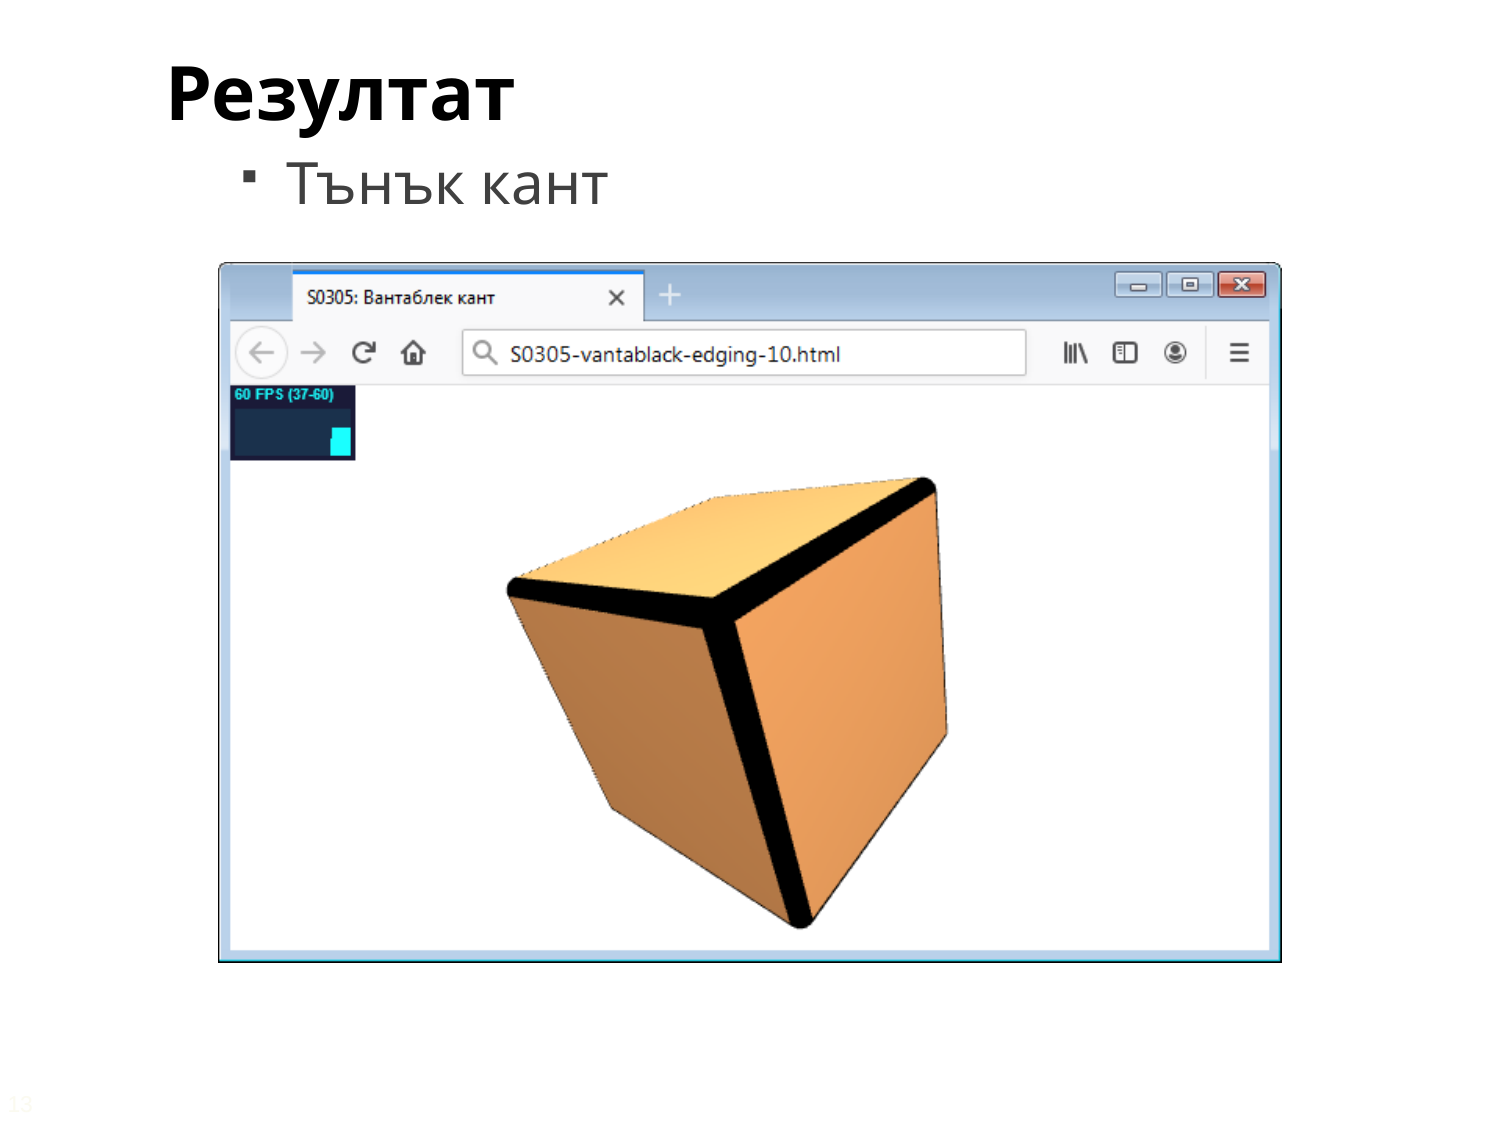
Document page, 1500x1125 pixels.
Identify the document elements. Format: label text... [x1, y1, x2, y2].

list Резултат Тънък кант [150, 37, 1488, 1113]
picture [218, 262, 1282, 963]
